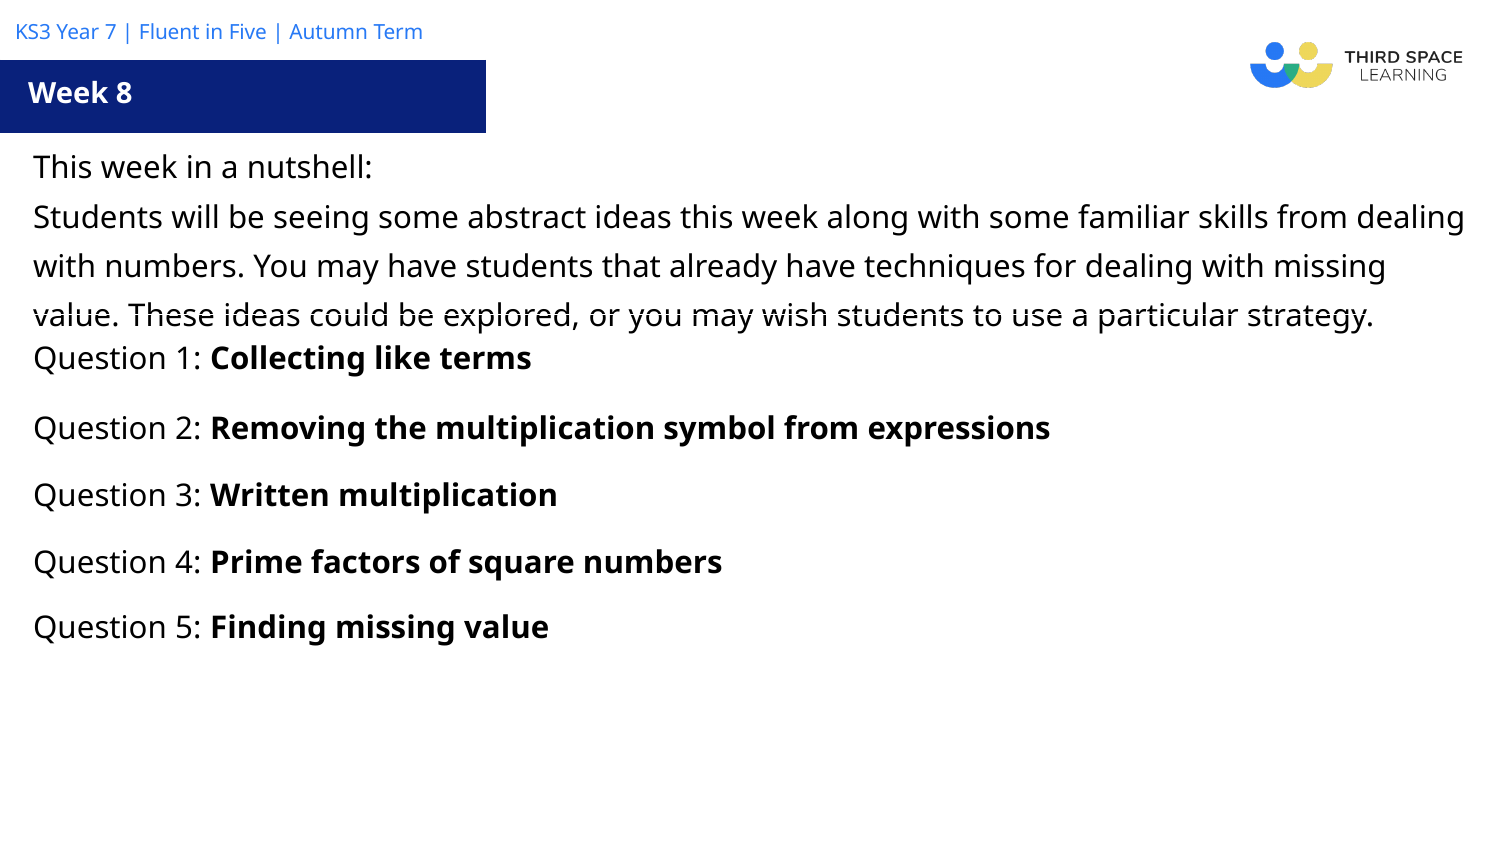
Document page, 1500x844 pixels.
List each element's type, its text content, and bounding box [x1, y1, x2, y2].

table_cell Question 1: Collecting like terms [29, 315, 1483, 381]
table_cell Question 5: Finding missing value [29, 586, 1483, 650]
table_cell Question 3: Written multiplication [29, 452, 1483, 518]
table_header This week in a nutshell: Students will be seeing some abstract ideas this week along with some familiar skills from dealing with numbers. You may have students that already have techniques for dealing with missing value. These ideas could be explored, or you may wish students to use a particular strategy. [29, 137, 1483, 314]
picture [1250, 33, 1465, 99]
table_cell Question 4: Prime factors of square numbers [29, 519, 1483, 585]
table_cell Question 2: Removing the multiplication symbol from expressions [29, 382, 1483, 451]
text_box Week 8 [13, 59, 383, 125]
